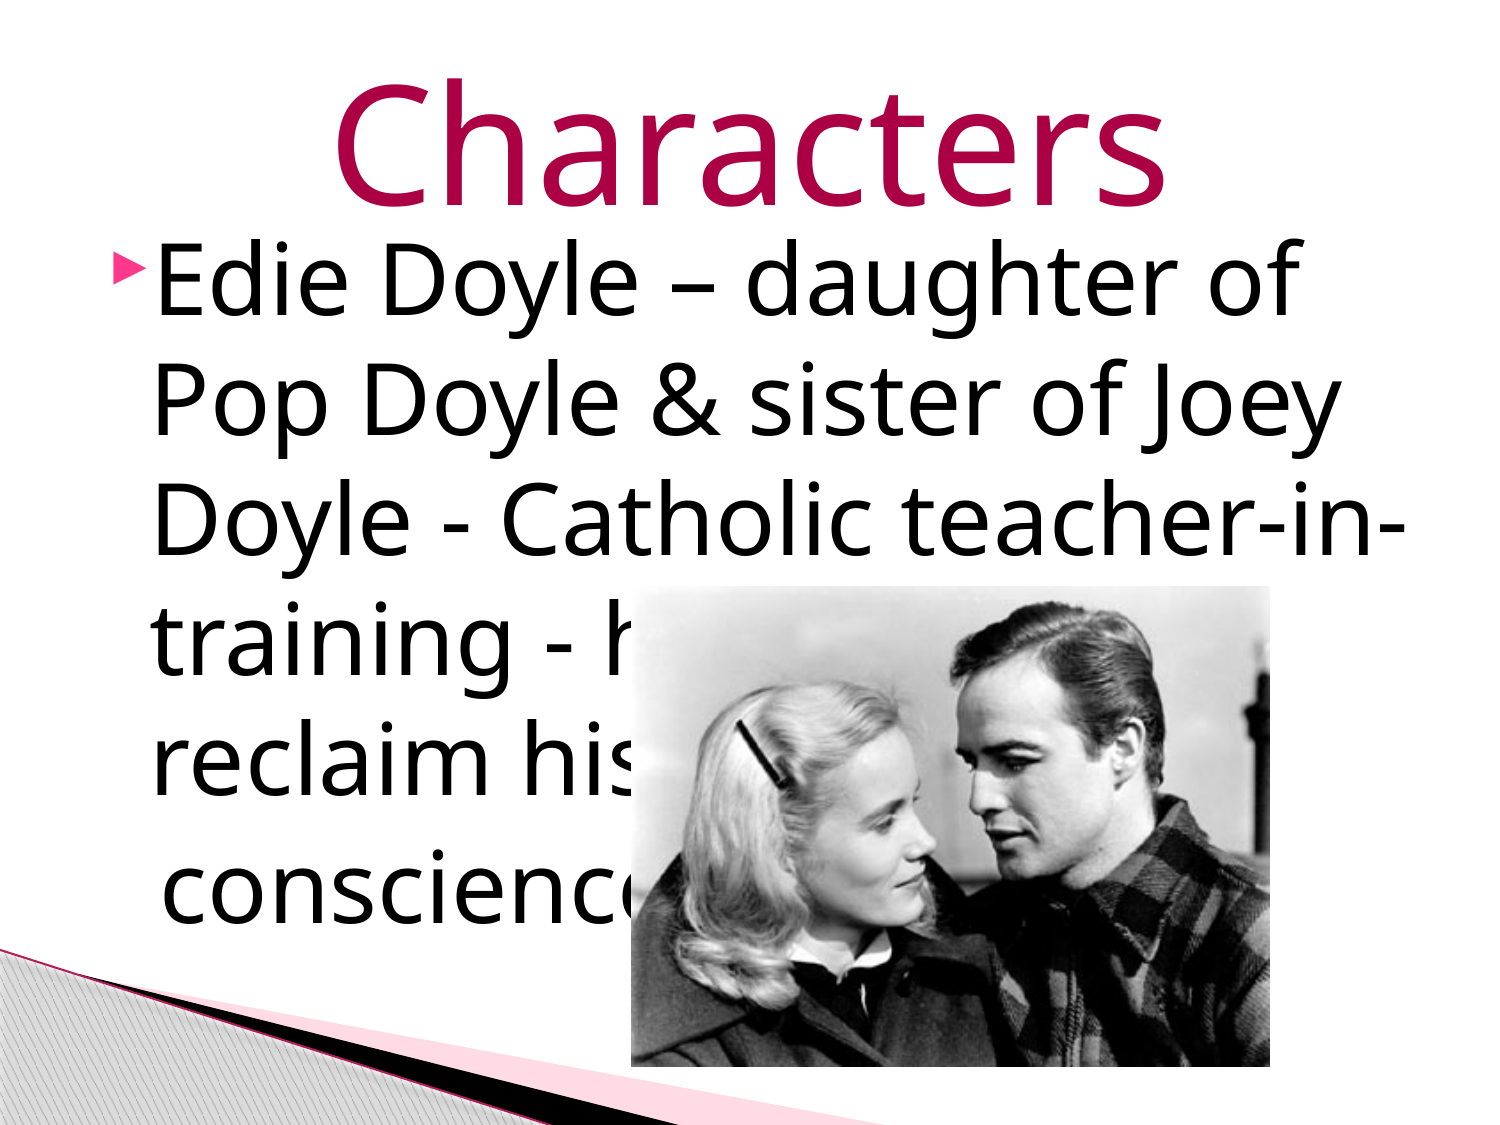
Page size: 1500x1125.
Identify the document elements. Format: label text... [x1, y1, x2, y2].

picture [631, 585, 1270, 1067]
title Characters [75, 45, 1425, 233]
list Edie Doyle – daughter of Pop Doyle & sister of Joey Doyle - Catholic teacher-in-training - helps Terry to reclaim his conscience [75, 233, 1425, 1035]
